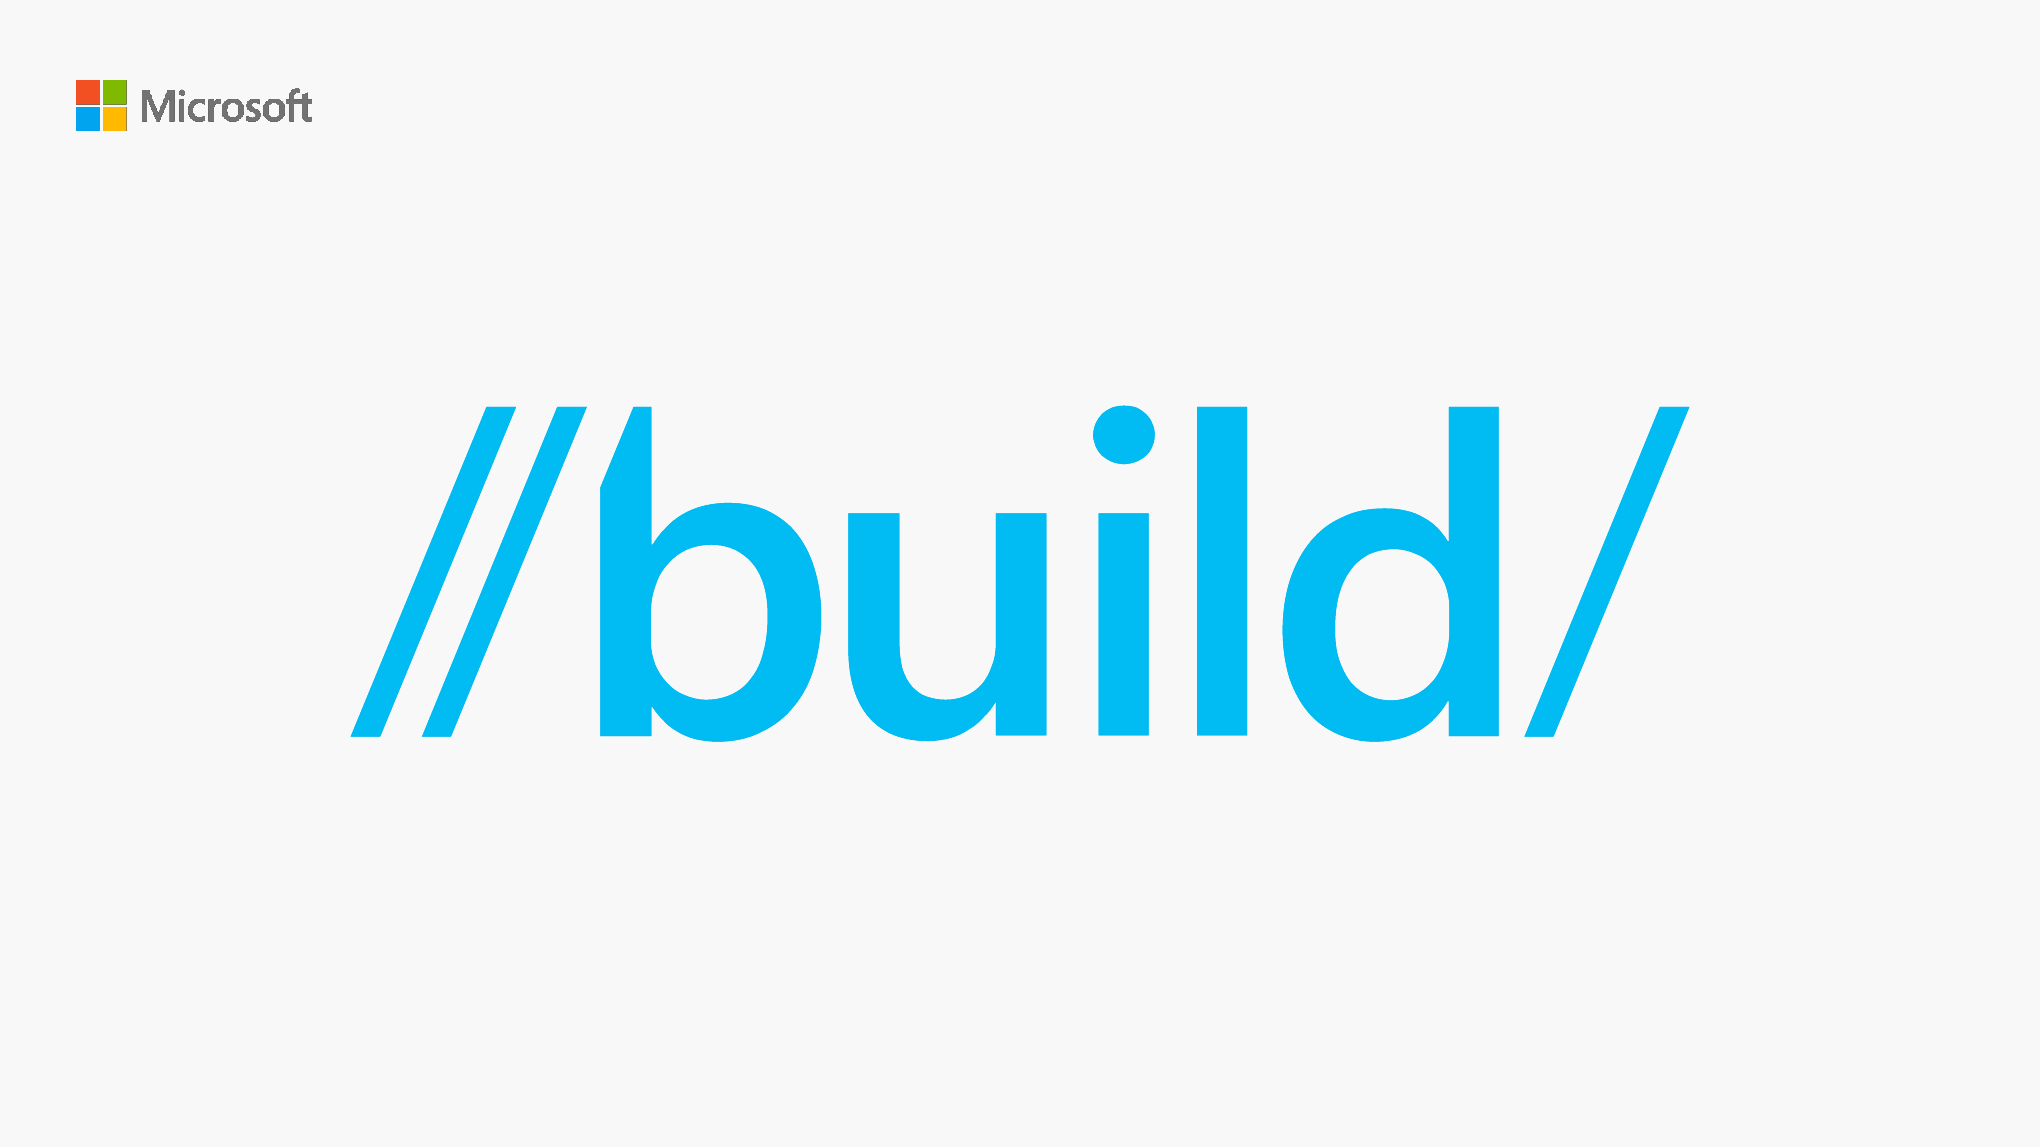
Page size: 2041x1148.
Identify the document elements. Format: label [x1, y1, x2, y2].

picture [76, 80, 312, 131]
